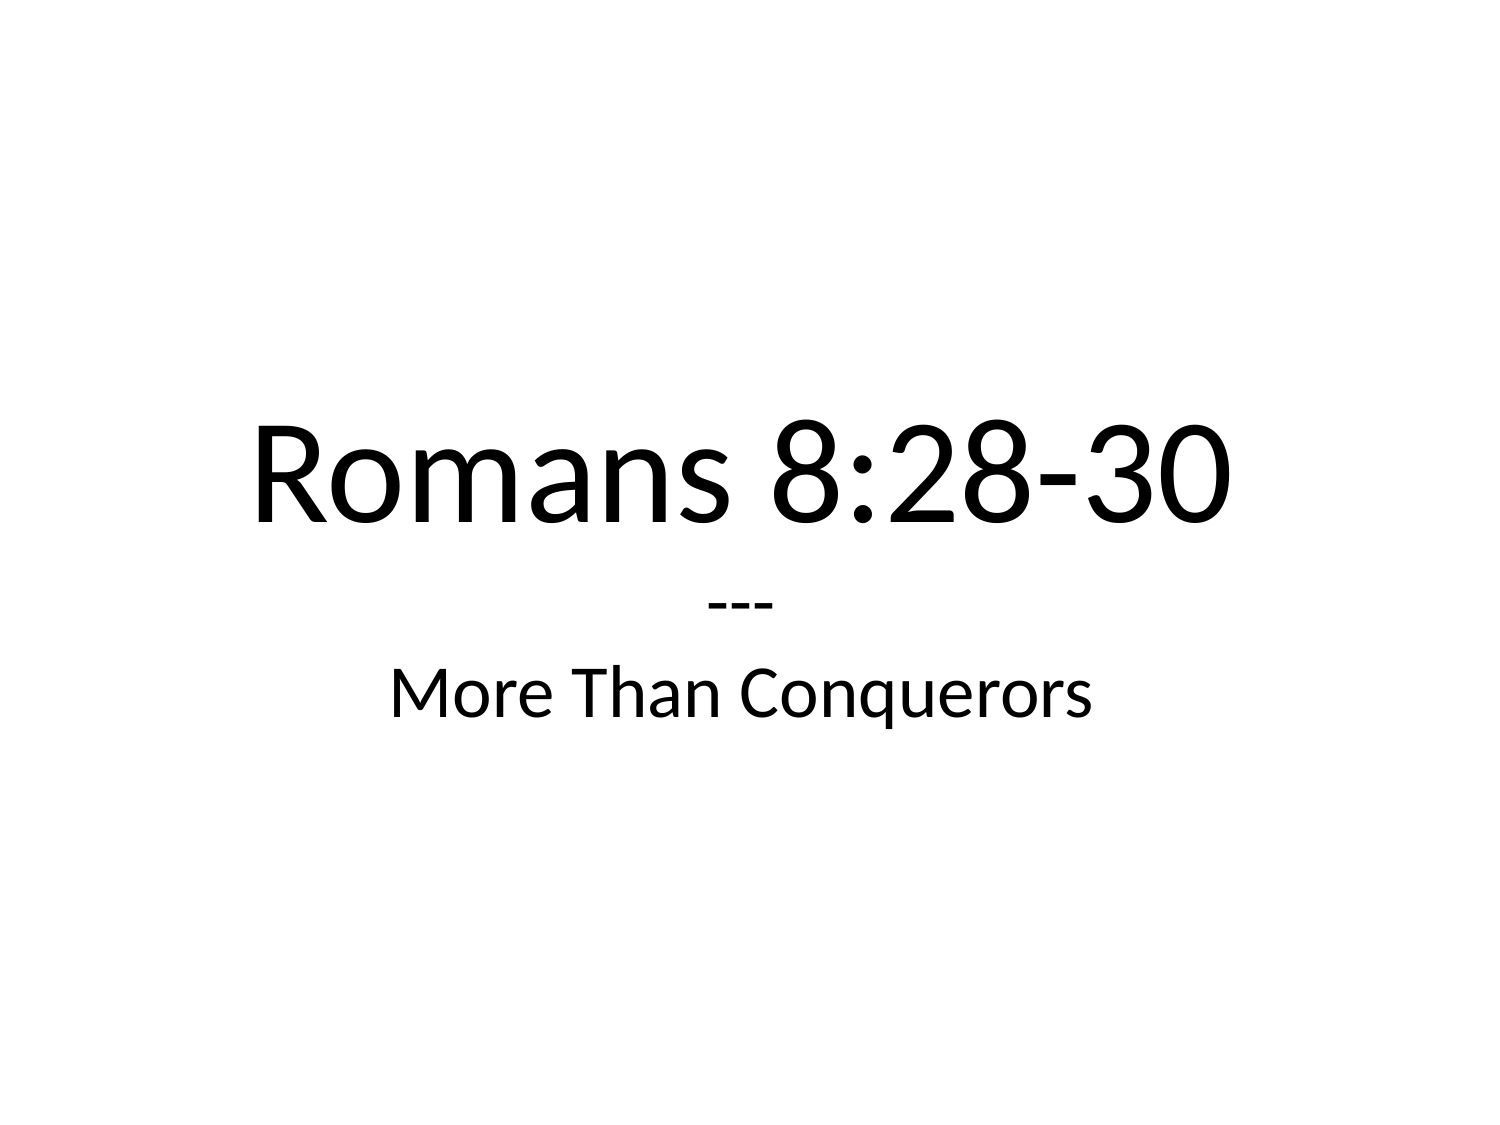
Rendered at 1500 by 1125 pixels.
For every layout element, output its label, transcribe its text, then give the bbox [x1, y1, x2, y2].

title Romans 8:28-30 --- More Than Conquerors [103, 295, 1379, 811]
